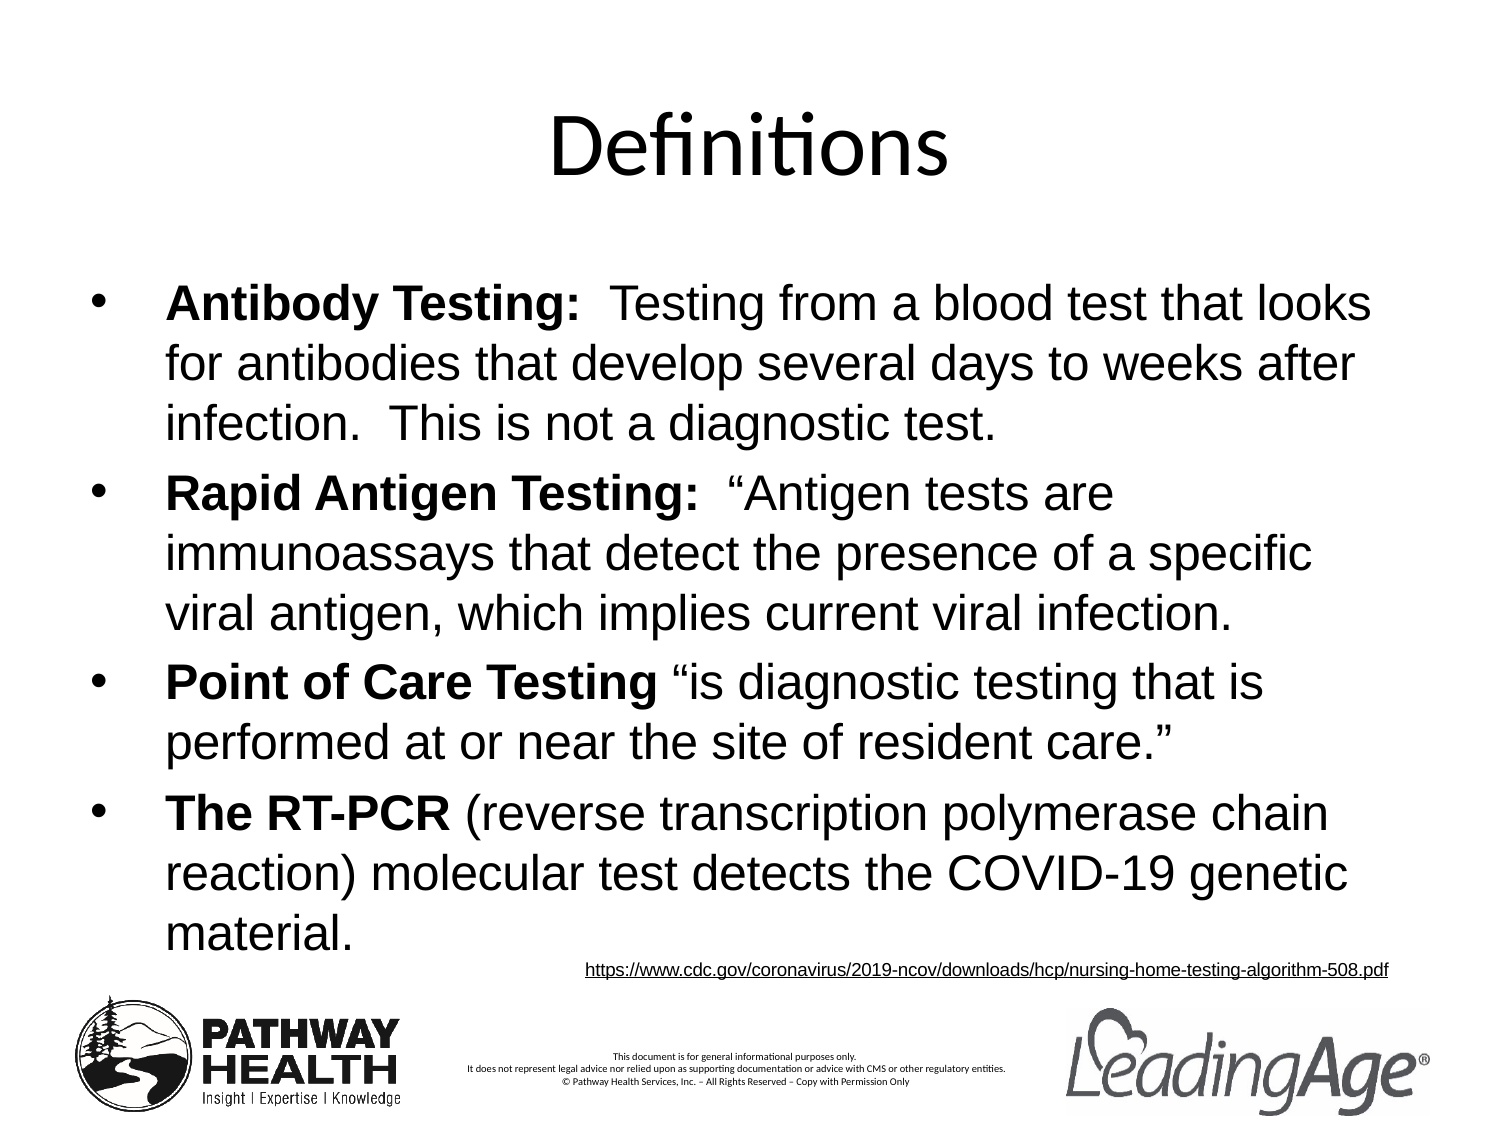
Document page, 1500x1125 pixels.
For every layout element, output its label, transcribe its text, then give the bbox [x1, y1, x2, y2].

list Antibody Testing: Testing from a blood test that looks for antibodies that develop several days to weeks after infection. This is not a diagnostic test. Rapid Antigen Testing: “Antigen tests are immunoassays that detect the presence of a specific viral antigen, which implies current viral infection. Point of Care Testing “is diagnostic testing that is performed at or near the site of resident care.” The RT-PCR (reverse transcription polymerase chain reaction) molecular test detects the COVID-19 genetic material. [75, 262, 1425, 1005]
picture [75, 1005, 400, 1112]
title Definitions [75, 45, 1425, 233]
text_box https://www.cdc.gov/coronavirus/2019-ncov/downloads/hcp/nursing-home-testing-algorithm-508.pdf [399, 950, 1408, 988]
picture [1066, 1008, 1430, 1116]
